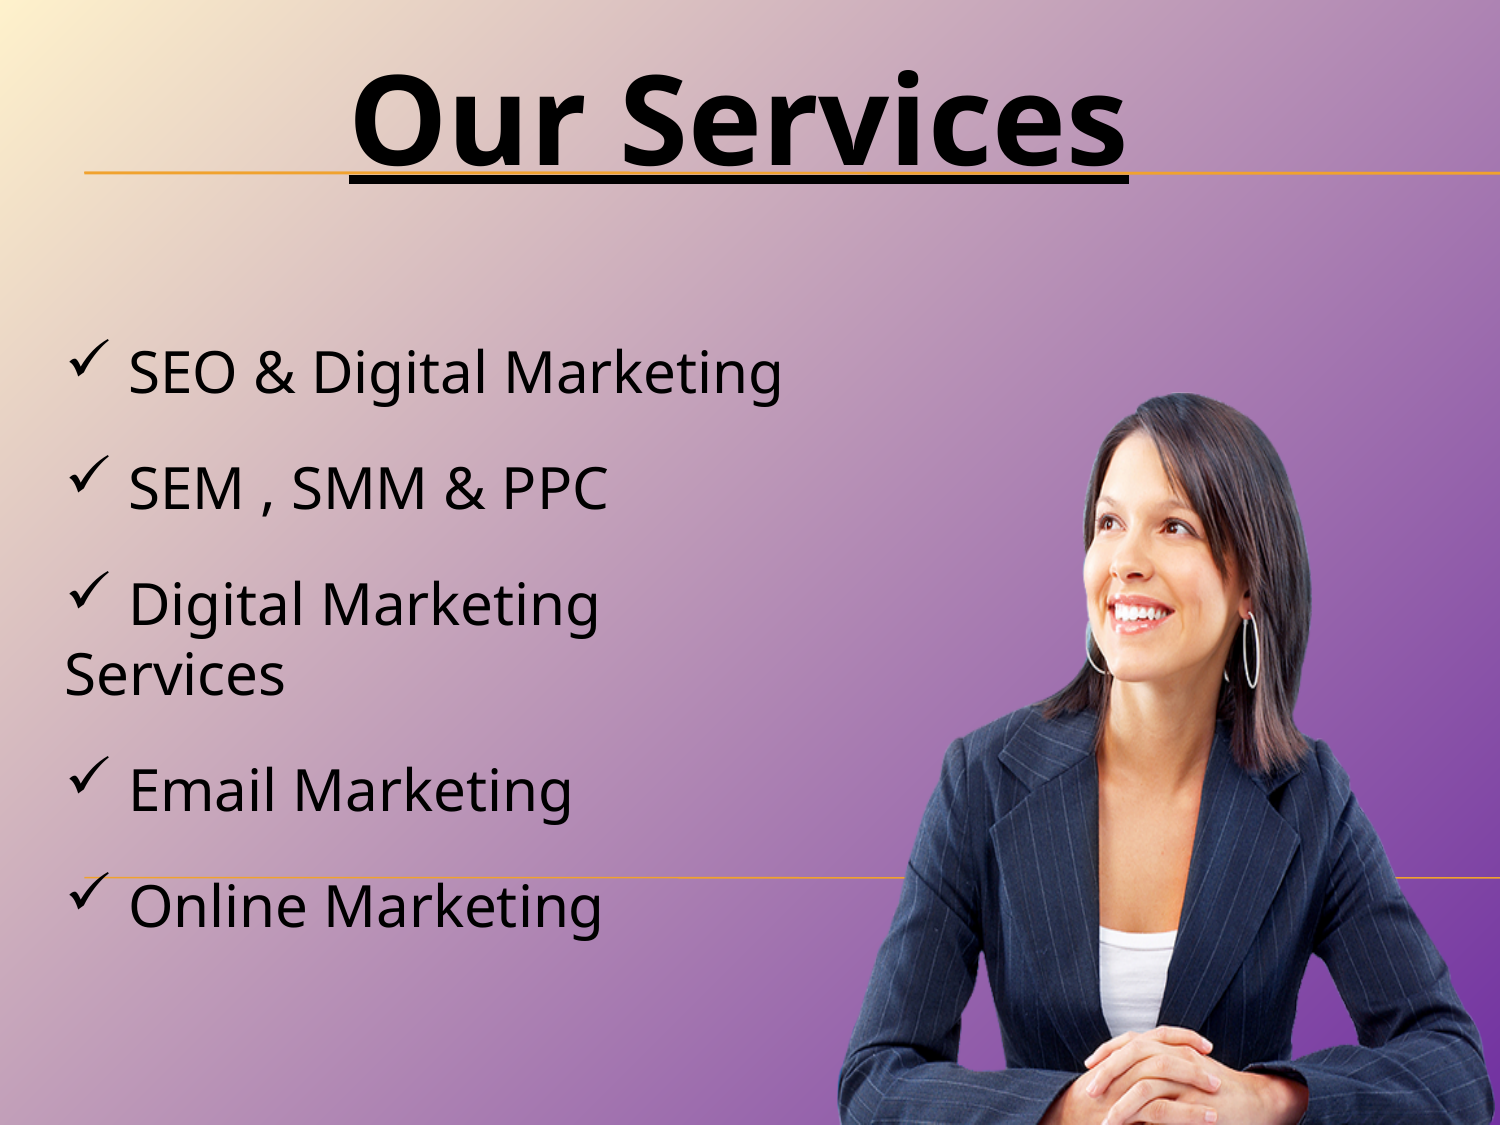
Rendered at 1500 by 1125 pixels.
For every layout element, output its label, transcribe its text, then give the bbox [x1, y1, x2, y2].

picture [837, 343, 1495, 1125]
text_box SEO & Digital Marketing SEM , SMM & PPC Digital Marketing Services Email Marketing Online Marketing [50, 324, 850, 1013]
text_box [129, 850, 587, 965]
text_box Our Services [333, 33, 1145, 199]
